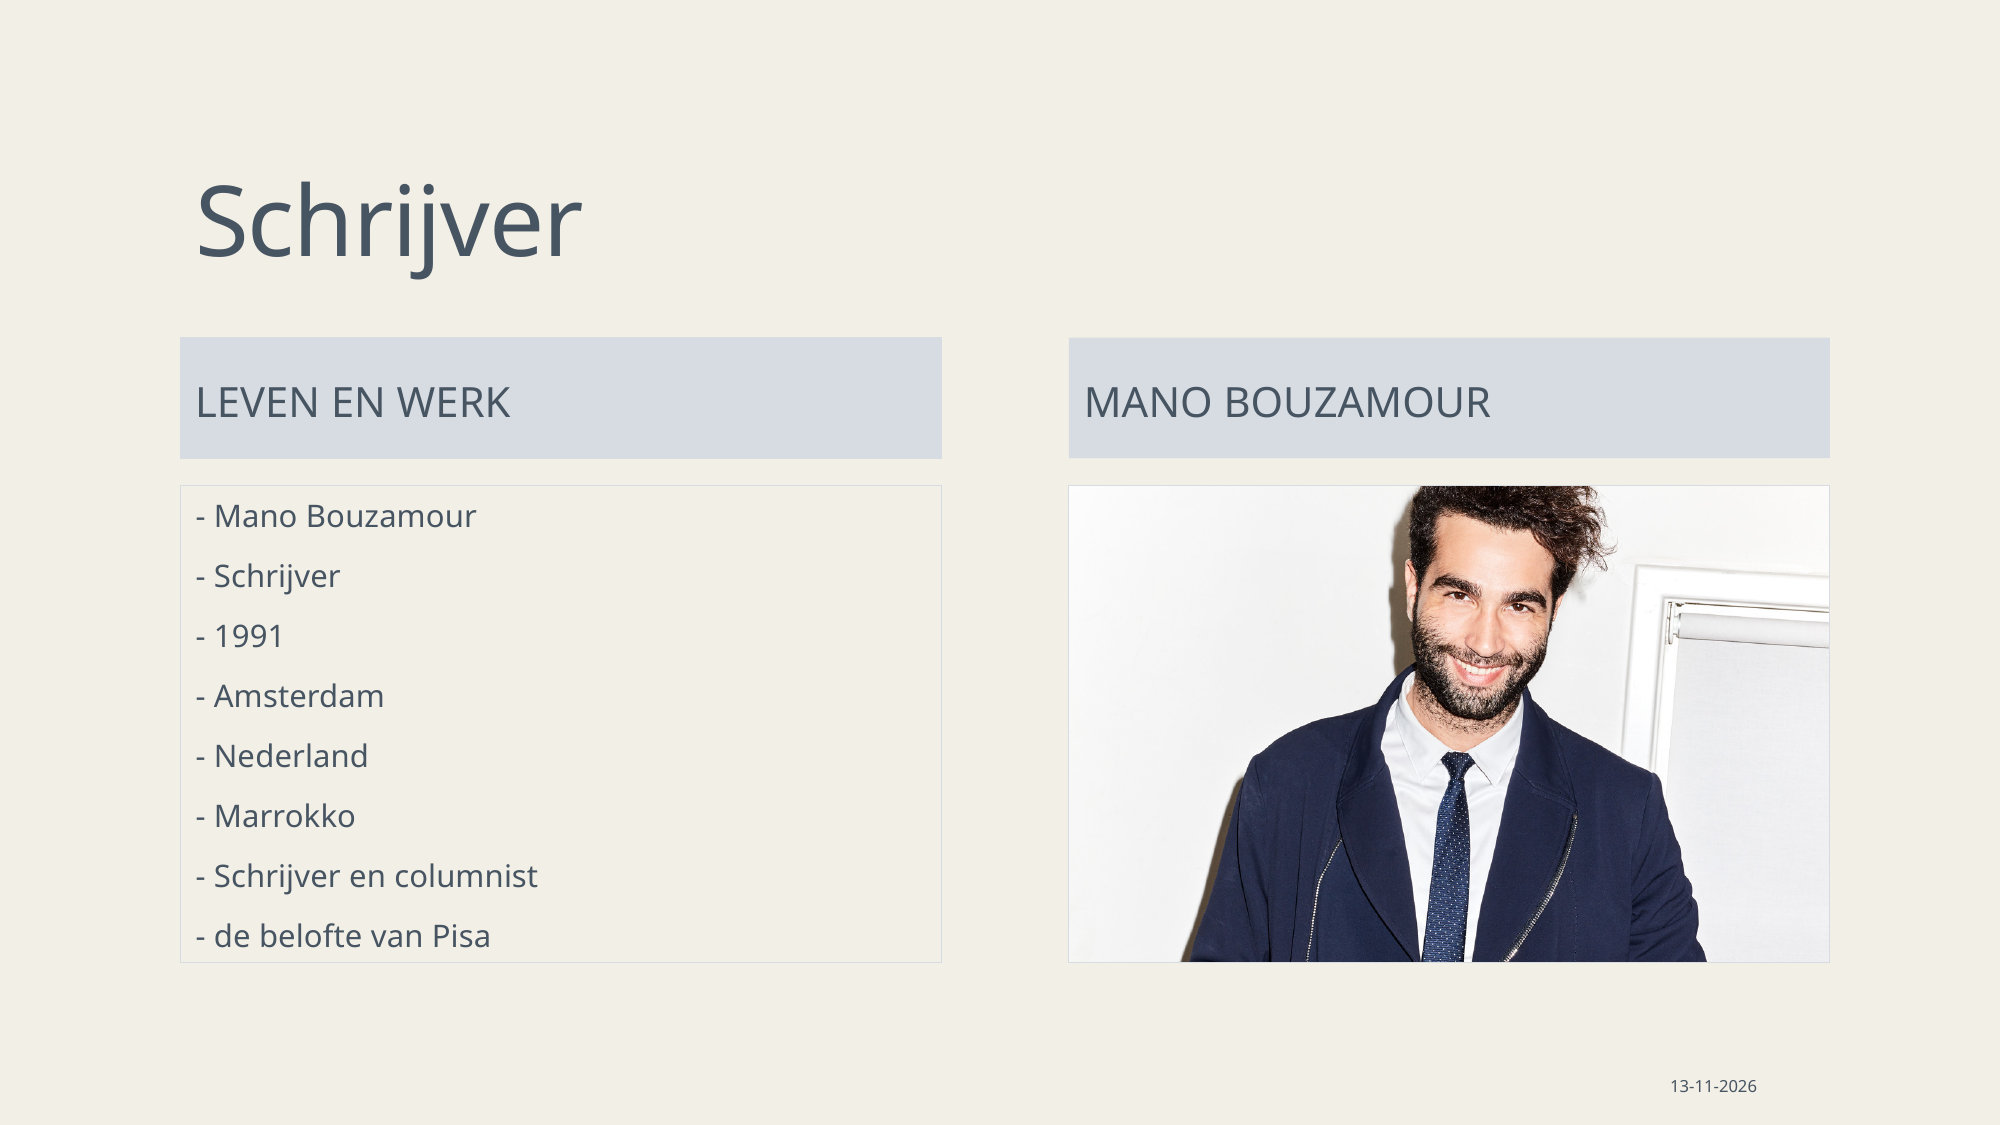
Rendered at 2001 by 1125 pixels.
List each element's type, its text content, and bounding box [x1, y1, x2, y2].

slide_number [1348, 1057, 1773, 1118]
list Leven en werk [180, 337, 942, 459]
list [1068, 484, 1831, 964]
list - Mano Bouzamour - Schrijver - 1991 - Amsterdam - Nederland - Marrokko - Schrijver en columnist - de belofte van Pisa [180, 485, 942, 963]
title Schrijver [180, 47, 1830, 285]
list Mano Bouzamour [1068, 337, 1830, 459]
